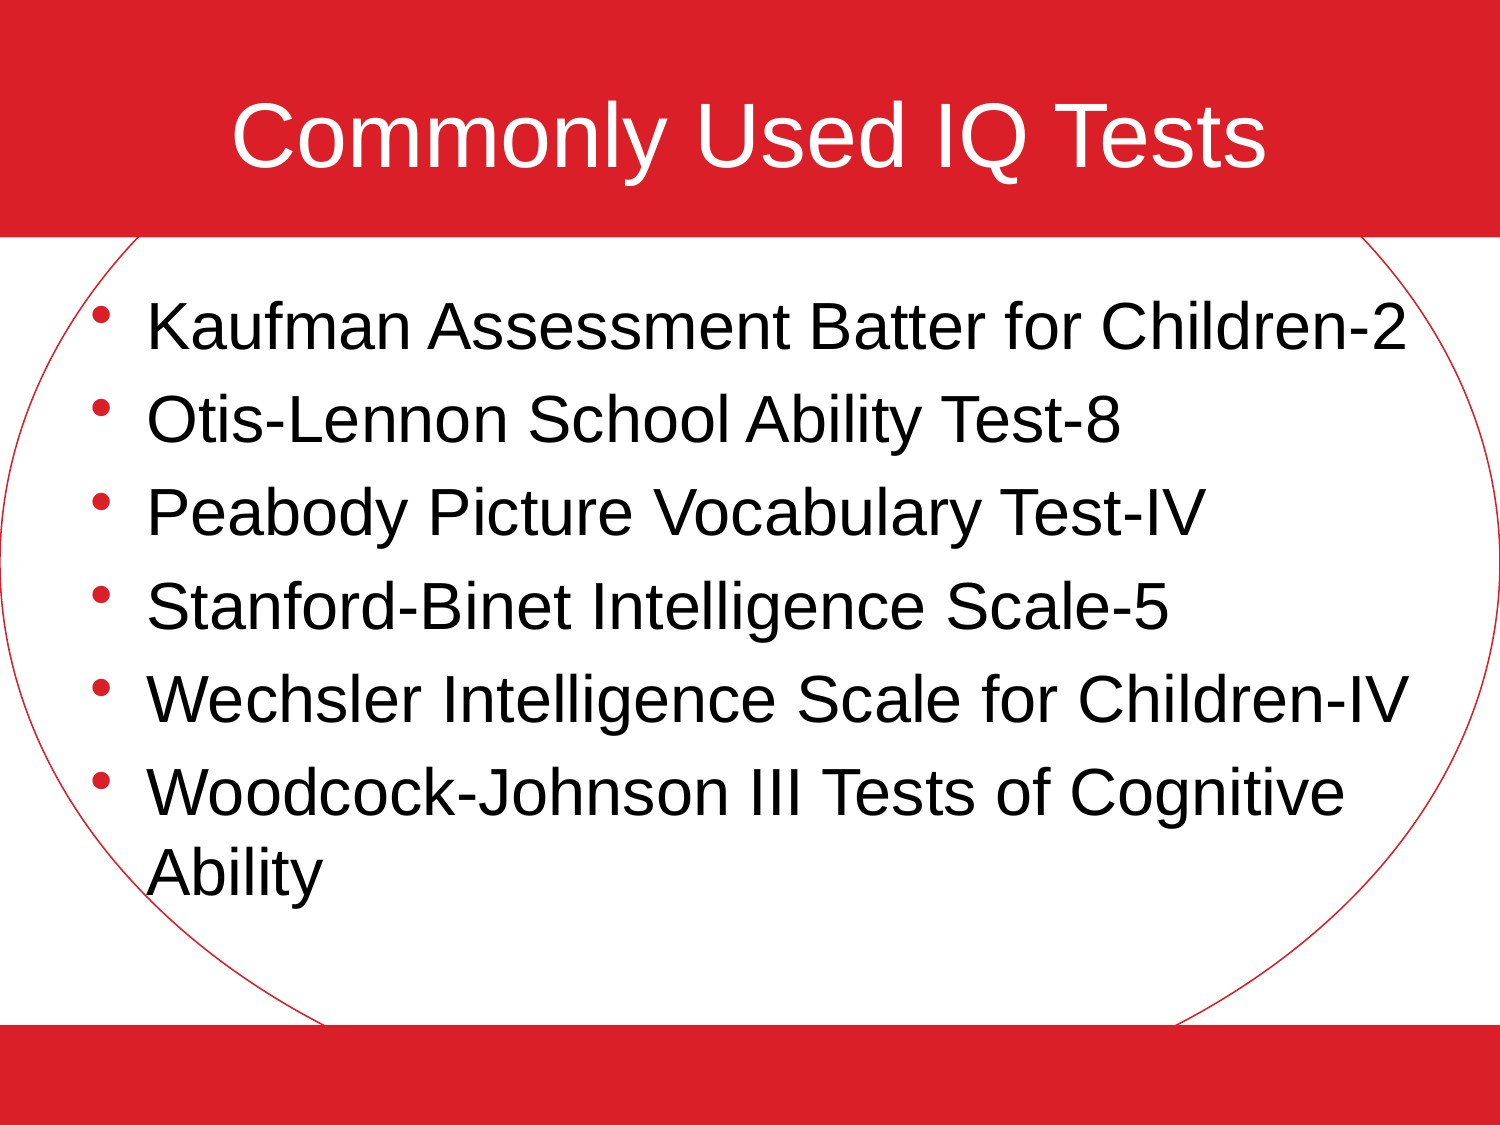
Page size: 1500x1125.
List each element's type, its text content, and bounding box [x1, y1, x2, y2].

title Commonly Used IQ Tests [74, 37, 1426, 226]
list Kaufman Assessment Batter for Children-2 Otis-Lennon School Ability Test-8 Peabody Picture Vocabulary Test-IV Stanford-Binet Intelligence Scale-5 Wechsler Intelligence Scale for Children-IV Woodcock-Johnson III Tests of Cognitive Ability [74, 274, 1451, 1006]
